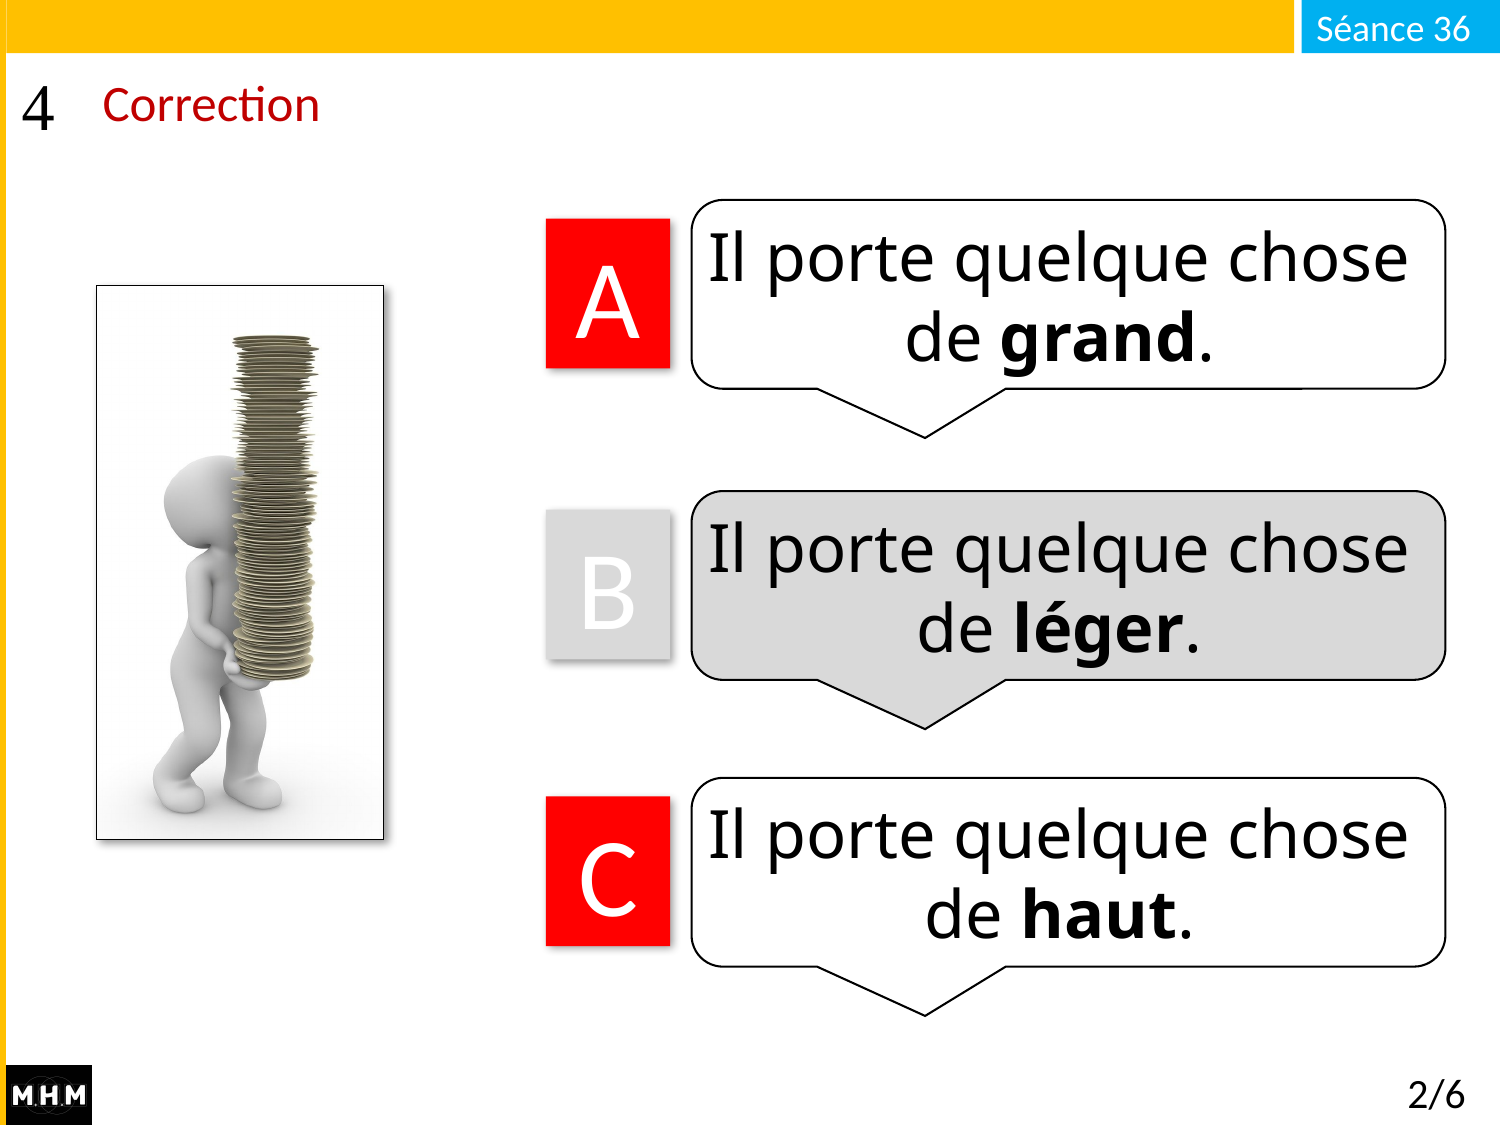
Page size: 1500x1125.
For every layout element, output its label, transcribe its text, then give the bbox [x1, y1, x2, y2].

text_box Il porte quelque chose de haut. [690, 776, 1447, 1018]
text_box B [545, 509, 671, 660]
picture [6, 1065, 92, 1125]
list 2/6 [1373, 1064, 1500, 1125]
text_box Il porte quelque chose de grand. [690, 198, 1447, 440]
text_box A [545, 218, 671, 369]
text_box Il porte quelque chose de léger. [690, 490, 1447, 731]
text_box C [545, 796, 671, 947]
picture [96, 285, 384, 840]
title Correction [87, 32, 1382, 140]
